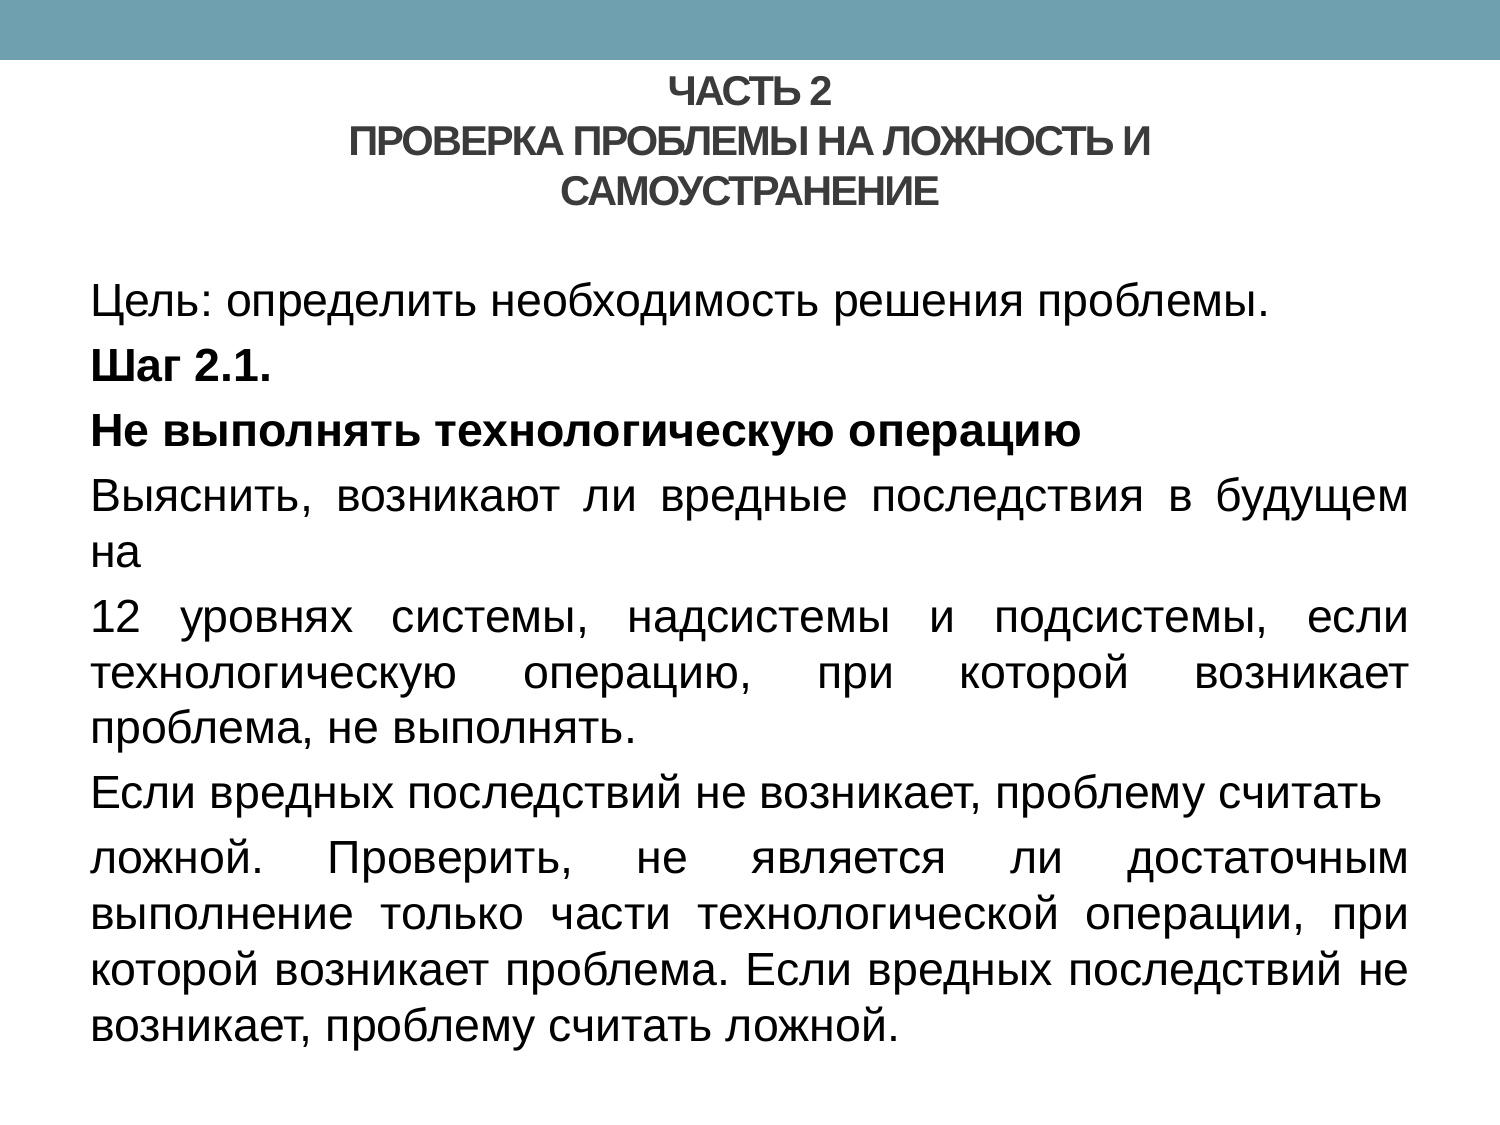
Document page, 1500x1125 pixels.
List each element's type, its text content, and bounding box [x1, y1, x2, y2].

list Цель: определить необходимость решения проблемы. Шаг 2.1. Не выполнять технологическую операцию Выяснить, возникают ли вредные последствия в будущем на 12 уровнях системы, надсистемы и подсистемы, если технологическую операцию, при которой возникает проблема, не выполнять. Если вредных последствий не возникает, проблему считать ложной. Проверить, не является ли достаточным выполнение только части технологической операции, при которой возникает проблема. Если вредных последствий не возникает, проблему считать ложной. [75, 262, 1425, 1063]
title ЧАСТЬ 2 ПРОВЕРКА ПРОБЛЕМЫ НА ЛОЖНОСТЬ И САМОУСТРАНЕНИЕ [75, 87, 1425, 250]
